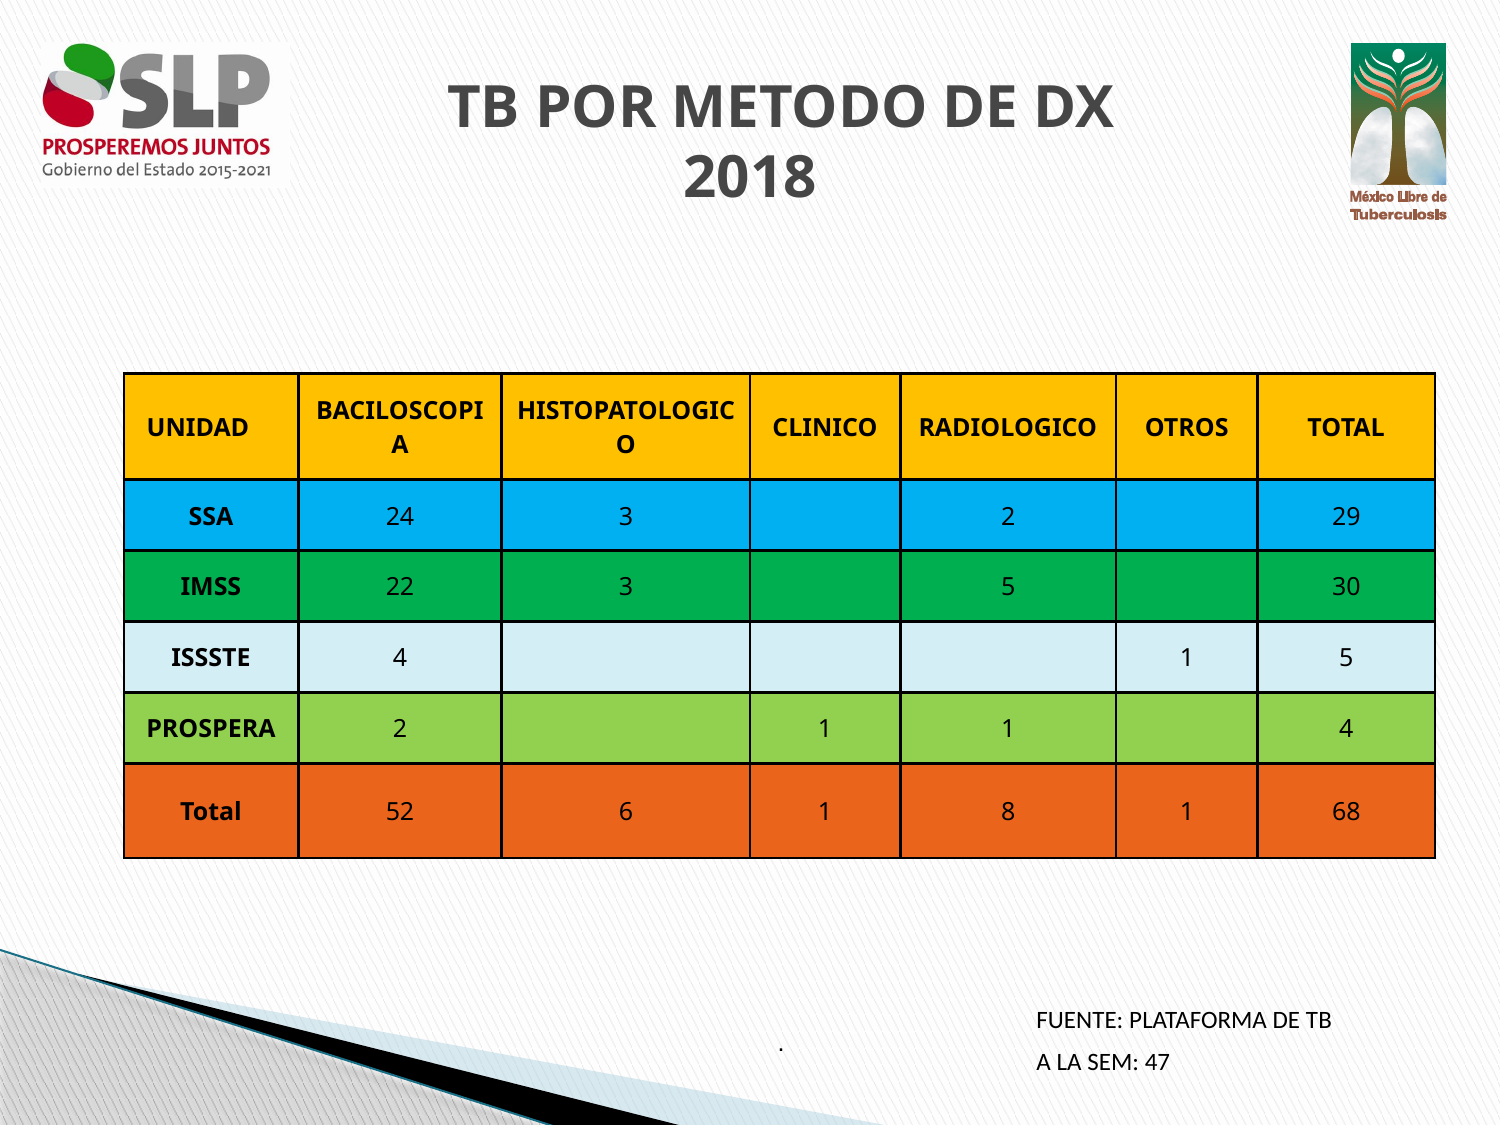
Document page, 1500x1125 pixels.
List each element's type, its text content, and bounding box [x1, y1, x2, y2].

table_header BACILOSCOPIA [300, 375, 500, 478]
text_box . [762, 1018, 1021, 1064]
table_cell 3 [503, 481, 749, 549]
table_cell [1117, 552, 1256, 620]
table_cell 68 [1259, 765, 1434, 857]
table_cell 1 [902, 694, 1115, 762]
table_cell 30 [1259, 552, 1434, 620]
table_cell [751, 623, 899, 691]
table_cell [503, 623, 749, 691]
table_header UNIDAD [125, 375, 297, 478]
table_cell 29 [1259, 481, 1434, 549]
table_cell 4 [1259, 694, 1434, 762]
table_cell 3 [503, 552, 749, 620]
picture [40, 42, 290, 188]
table_cell [503, 694, 749, 762]
title TB POR METODO DE DX 2018 [75, 45, 1425, 233]
table_header RADIOLOGICO [902, 375, 1115, 478]
table_cell [902, 623, 1115, 691]
table_cell 4 [300, 623, 500, 691]
table_cell 1 [1117, 623, 1256, 691]
table_cell SSA [125, 481, 297, 549]
table_header OTROS [1117, 375, 1256, 478]
table_cell [751, 481, 899, 549]
table_cell Total [125, 765, 297, 857]
table_cell 1 [751, 765, 899, 857]
table_cell 2 [902, 481, 1115, 549]
table_header CLINICO [751, 375, 899, 478]
table_cell 1 [751, 694, 899, 762]
table_cell 6 [503, 765, 749, 857]
table_cell 8 [902, 765, 1115, 857]
text_box FUENTE: PLATAFORMA DE TB A LA SEM: 47 [1021, 996, 1377, 1084]
table_cell 5 [902, 552, 1115, 620]
table_cell 5 [1259, 623, 1434, 691]
table_cell 2 [300, 694, 500, 762]
table_cell [1117, 694, 1256, 762]
table_cell [1117, 481, 1256, 549]
table_header TOTAL [1259, 375, 1434, 478]
table_header HISTOPATOLOGICO [503, 375, 749, 478]
table_cell 52 [300, 765, 500, 857]
table_cell 1 [1117, 765, 1256, 857]
table_cell 22 [300, 552, 500, 620]
table_cell [751, 552, 899, 620]
table_cell ISSSTE [125, 623, 297, 691]
table_cell IMSS [125, 552, 297, 620]
table_cell 24 [300, 481, 500, 549]
picture [1349, 42, 1448, 221]
table_cell PROSPERA [125, 694, 297, 762]
